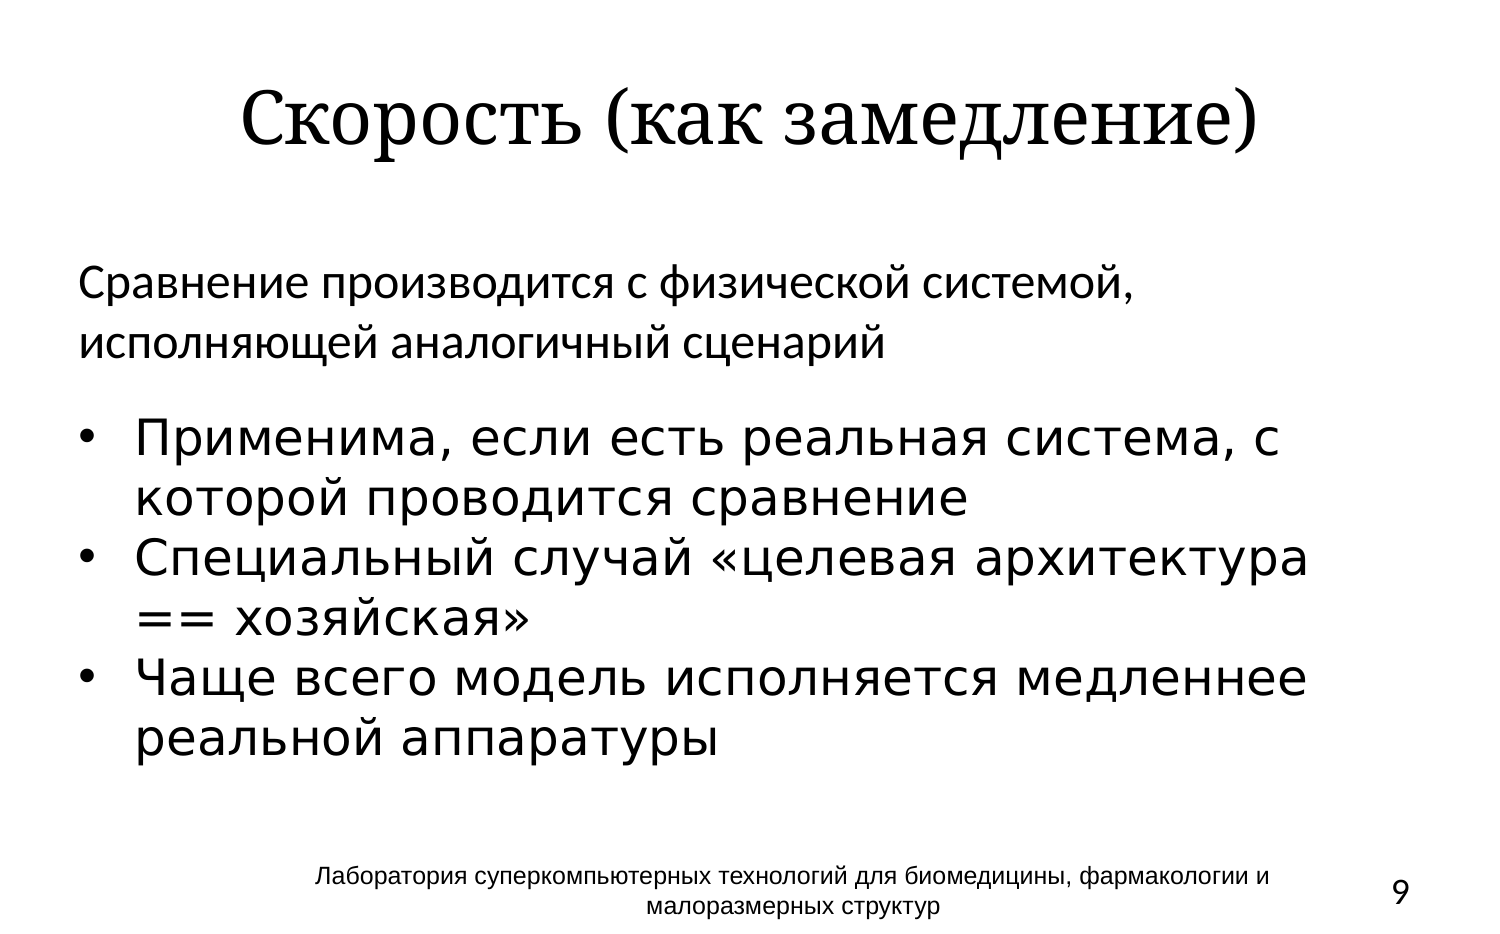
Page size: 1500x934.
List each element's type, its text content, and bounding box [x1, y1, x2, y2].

title Скорость (как замедление) [75, 37, 1425, 193]
text_box Сравнение производится с физической системой, исполняющей аналогичный сценарий [63, 241, 1412, 404]
text_box 9 [1337, 864, 1425, 915]
text_box Лаборатория суперкомпьютерных технологий для биомедицины, фармакологии и малоразмерных структур [249, 864, 1337, 915]
text_box Применима, если есть реальная система, с которой проводится сравнение Специальный случай «целевая архитектура == хозяйская» Чаще всего модель исполняется медленнее реальной аппаратуры [63, 397, 1388, 833]
